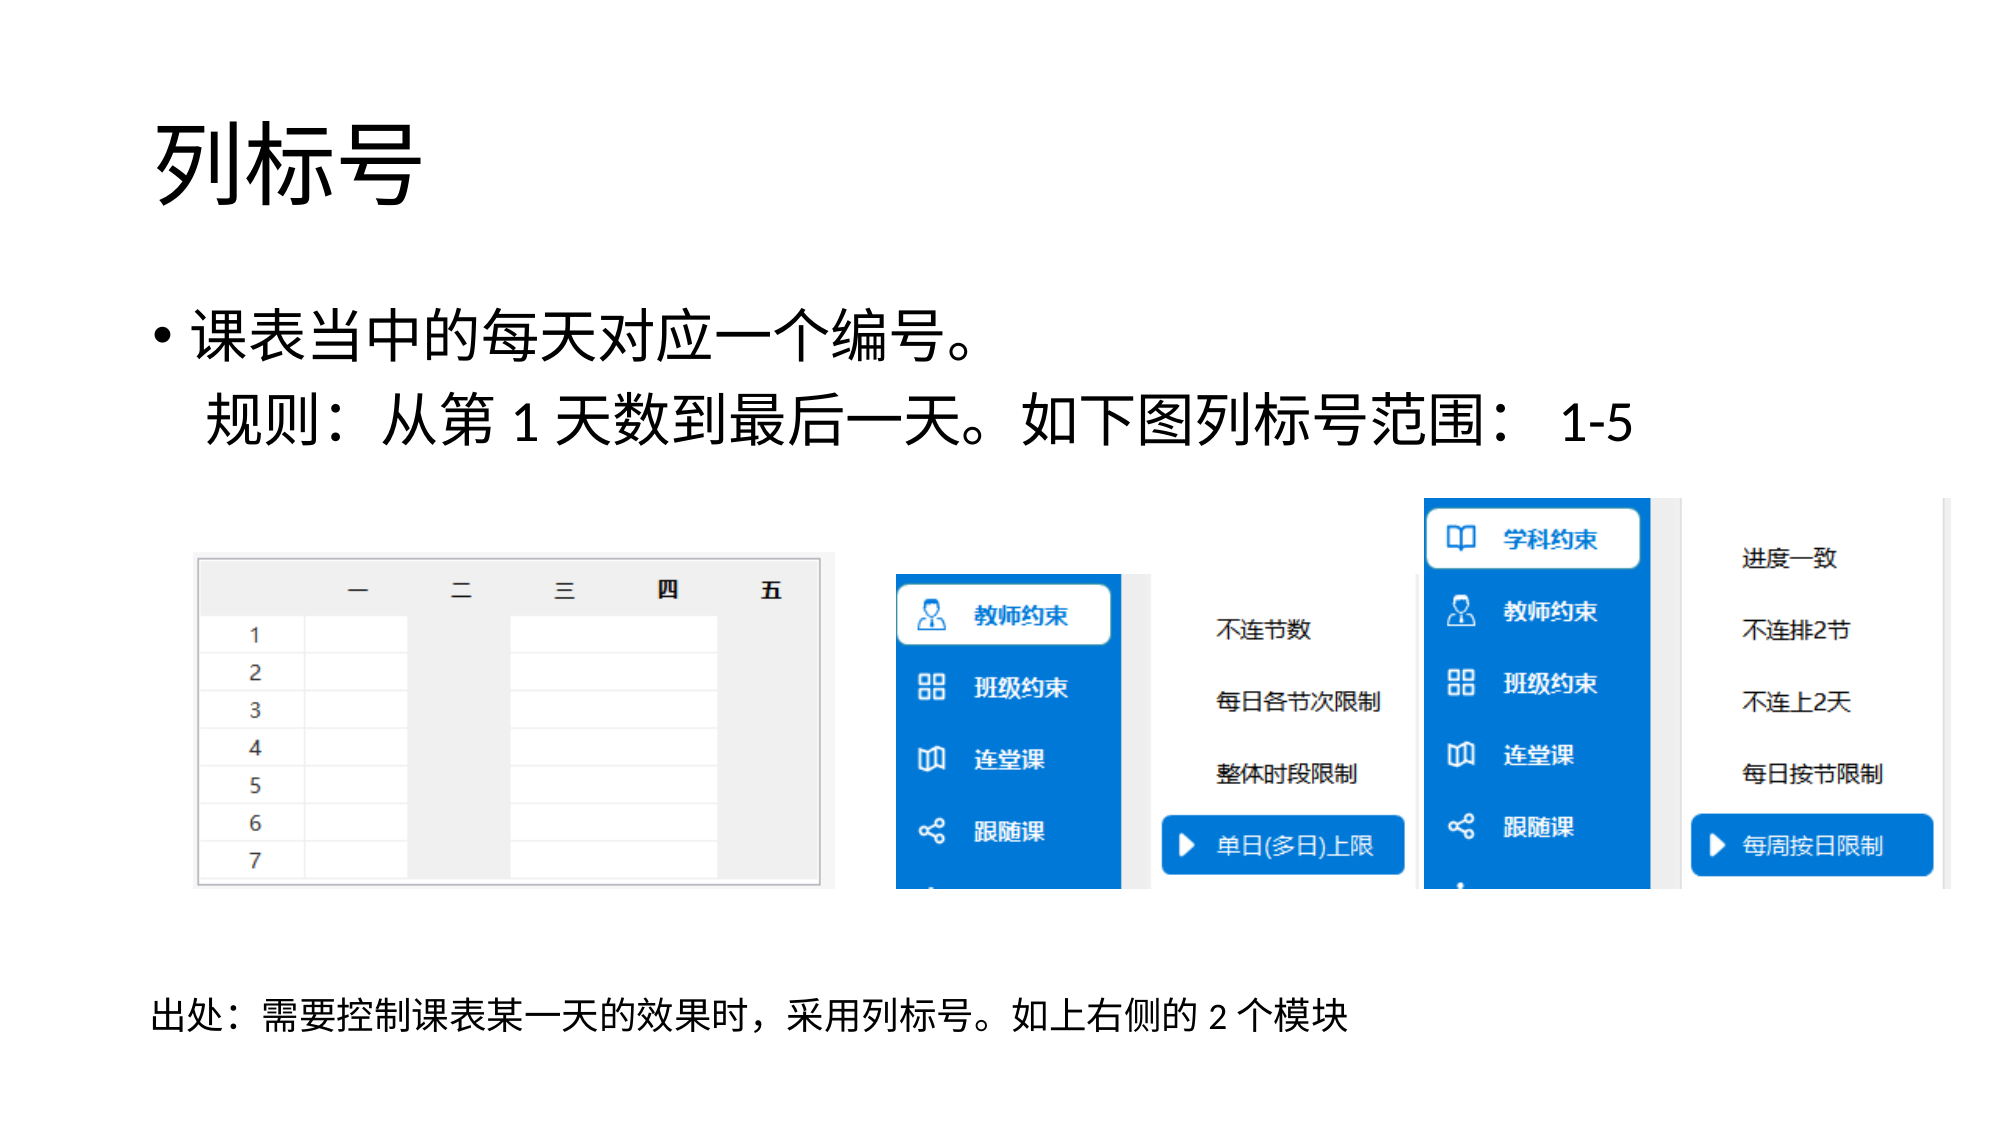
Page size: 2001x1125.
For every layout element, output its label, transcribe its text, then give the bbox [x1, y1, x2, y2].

text_box 出处：需要控制课表某一天的效果时，采用列标号。如上右侧的2个模块 [134, 984, 1364, 1045]
picture [1424, 498, 1951, 889]
picture [193, 552, 835, 889]
picture [896, 574, 1419, 889]
title 列标号 [137, 59, 1863, 278]
list 课表当中的每天对应一个编号。 规则：从第1天数到最后一天。如下图列标号范围：1-5 [137, 299, 1688, 508]
